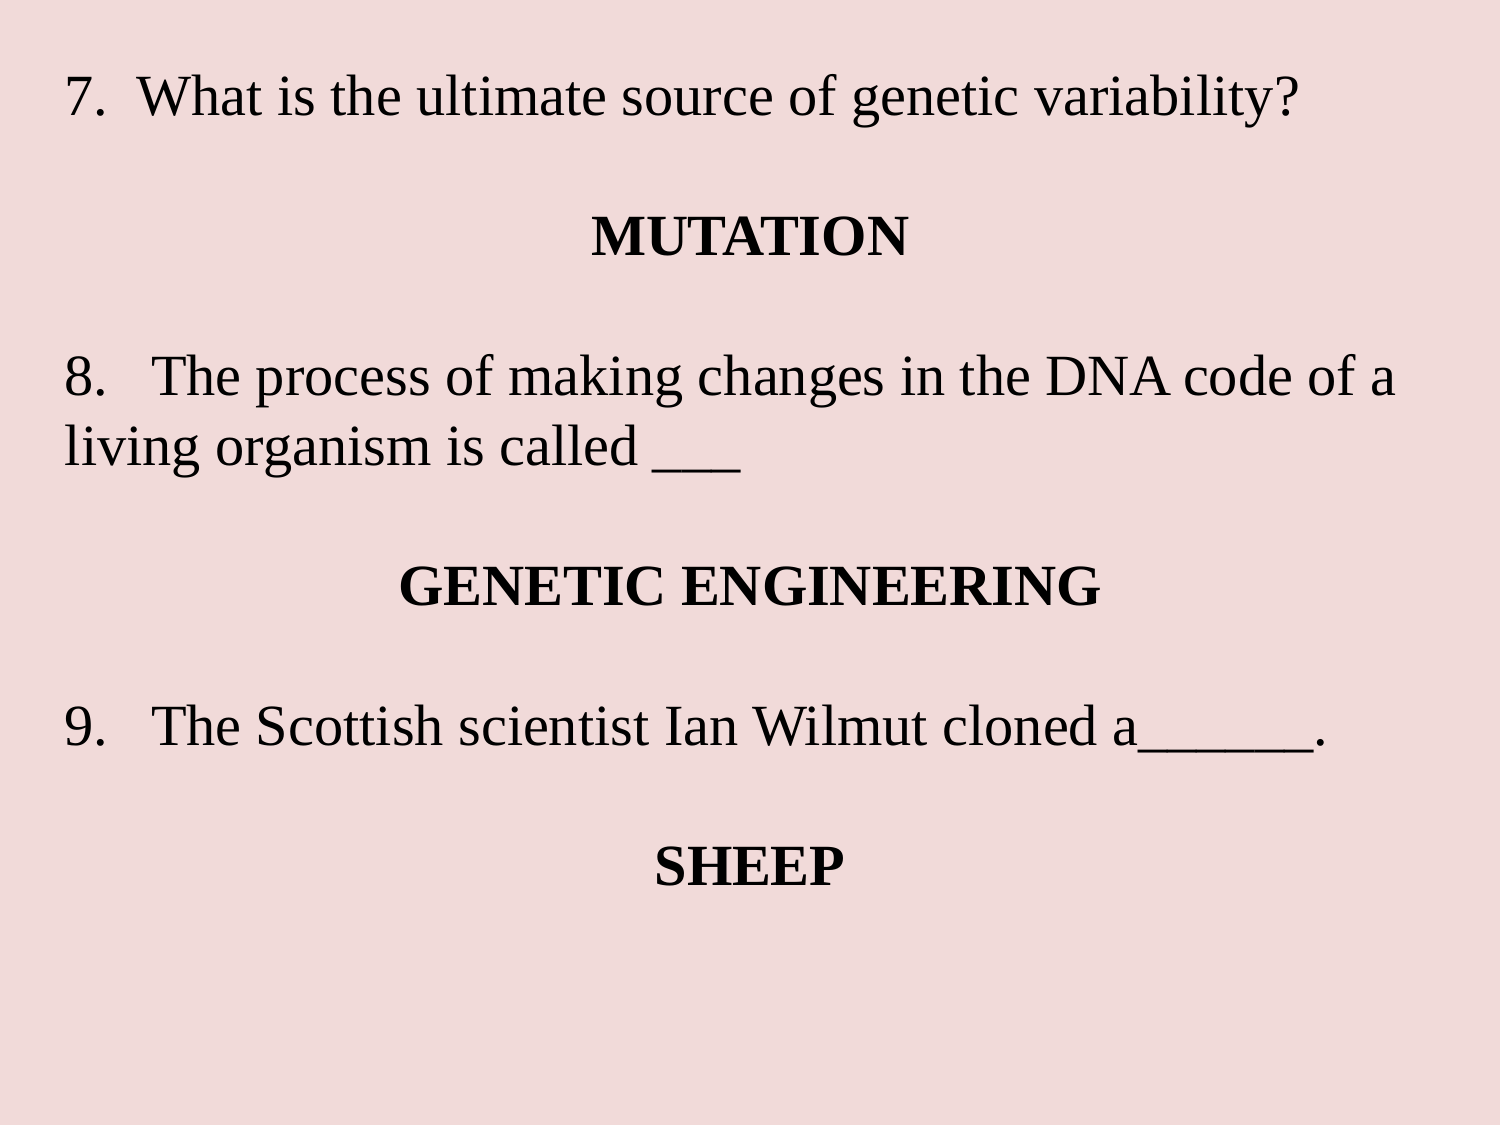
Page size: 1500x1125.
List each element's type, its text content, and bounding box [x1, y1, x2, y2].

text_box 7. What is the ultimate source of genetic variability? MUTATION 8. The process of making changes in the DNA code of a living organism is called ___ GENETIC ENGINEERING 9. The Scottish scientist Ian Wilmut cloned a______. SHEEP [50, 49, 1450, 905]
